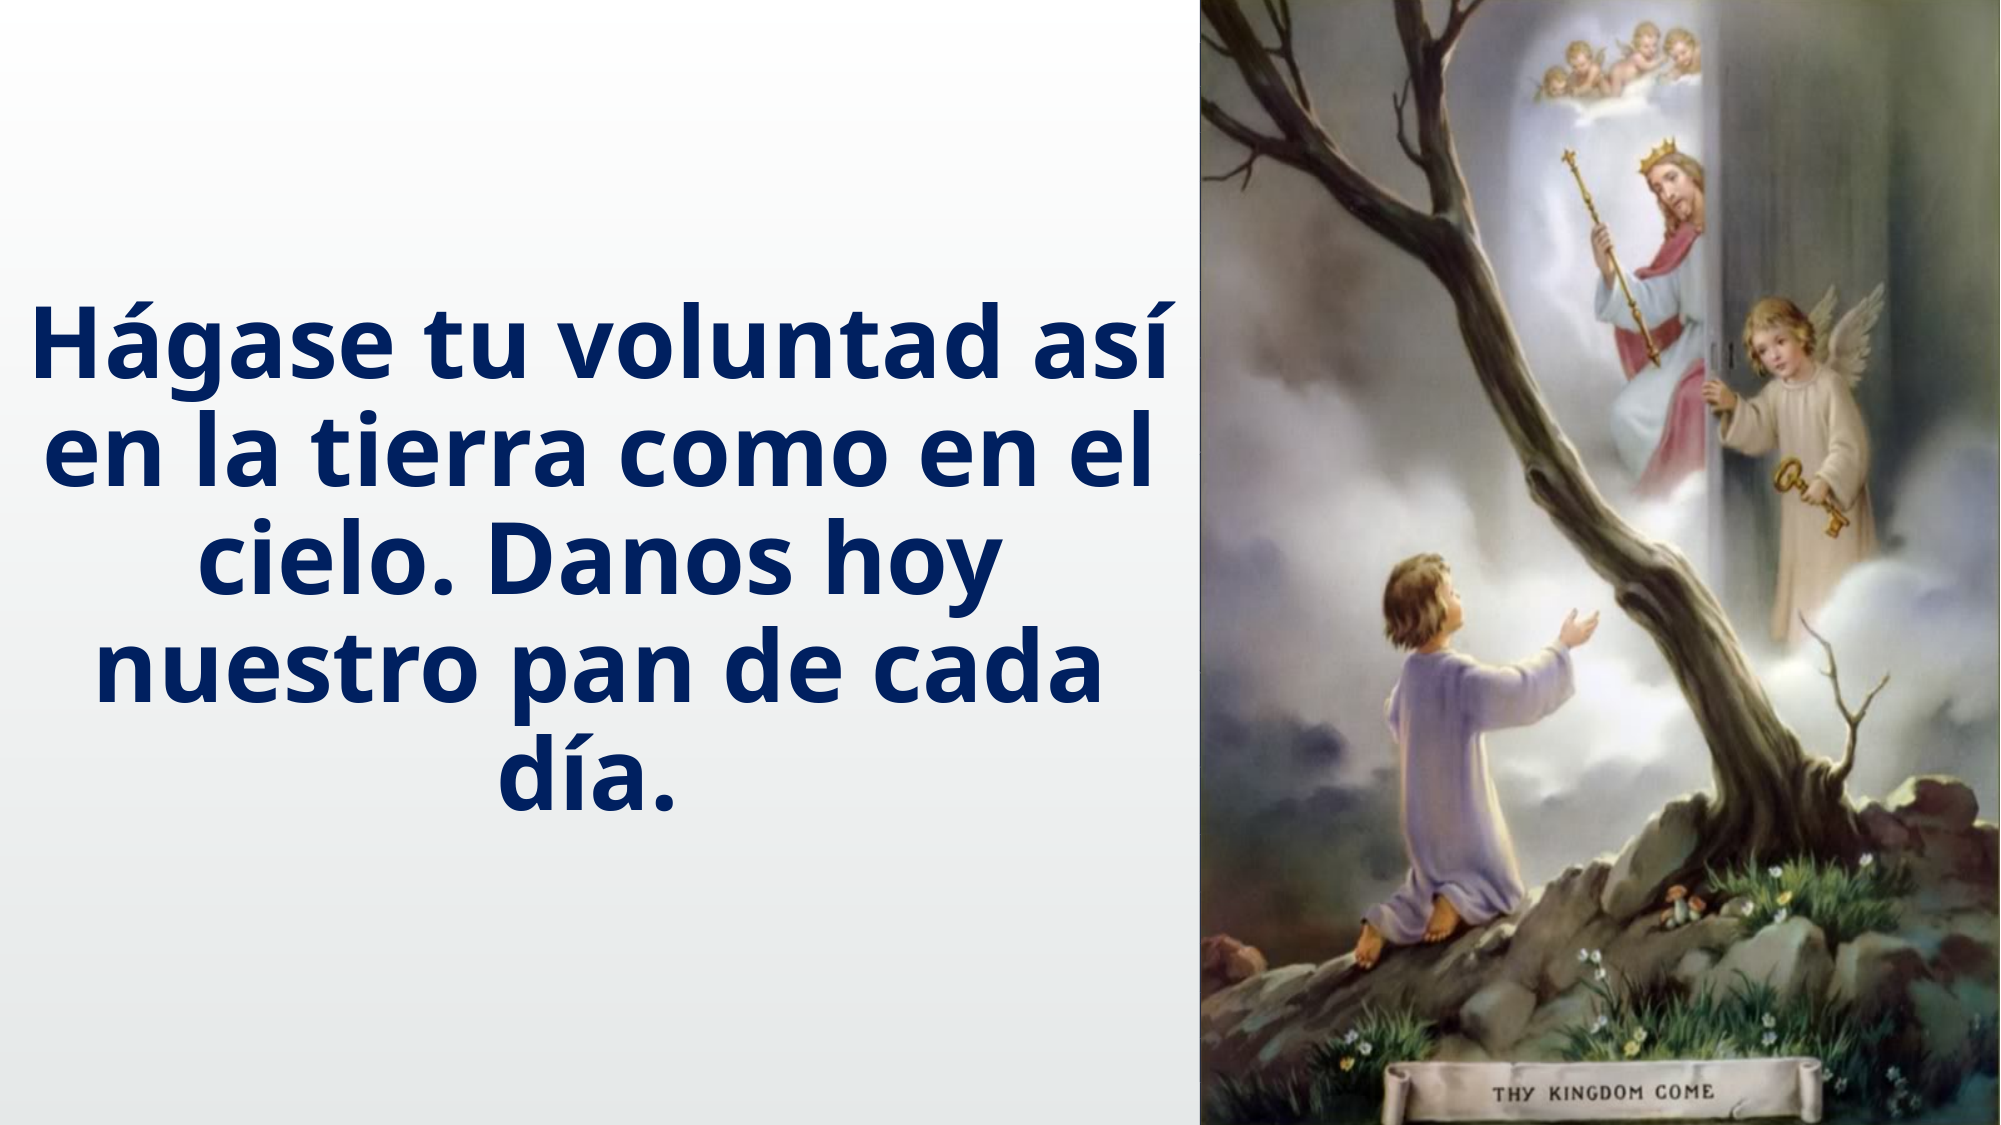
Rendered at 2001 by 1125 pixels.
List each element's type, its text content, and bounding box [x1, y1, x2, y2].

title Hágase tu voluntad así en la tierra como en el cielo. Danos hoy nuestro pan de cada día. [0, 0, 1200, 1125]
picture [1200, 0, 2000, 1125]
